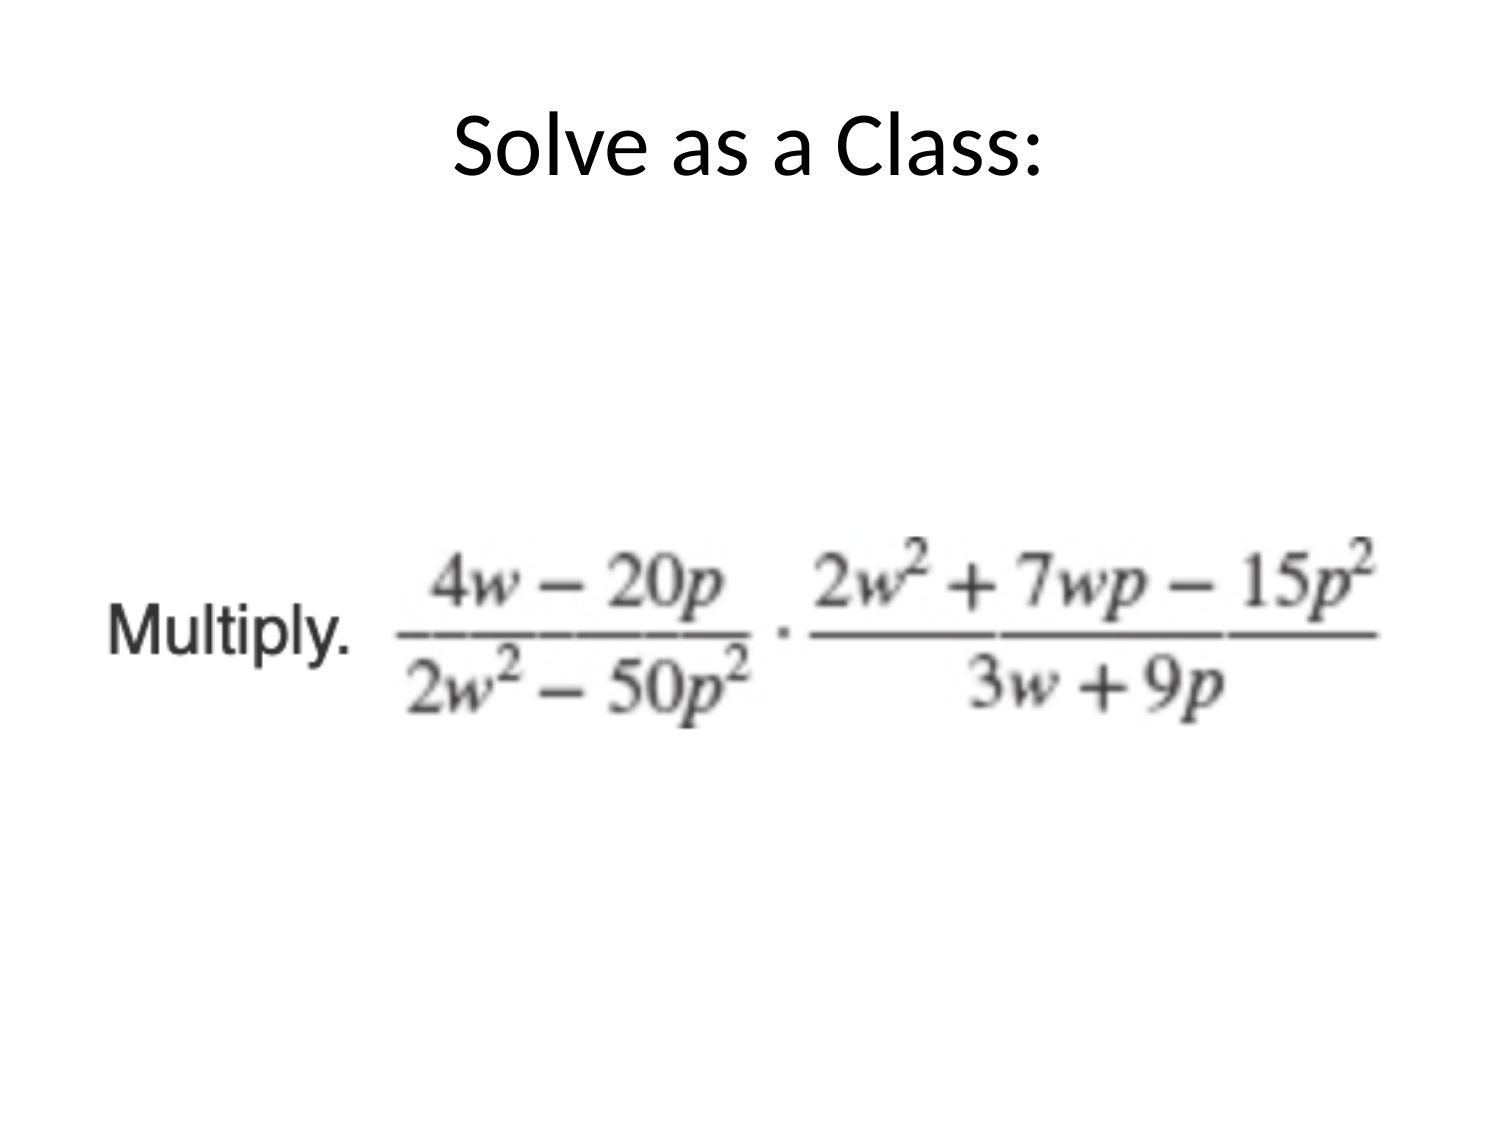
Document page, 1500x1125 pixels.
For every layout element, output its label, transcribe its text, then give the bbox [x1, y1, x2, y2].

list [74, 262, 1426, 1006]
title Solve as a Class: [75, 45, 1425, 233]
